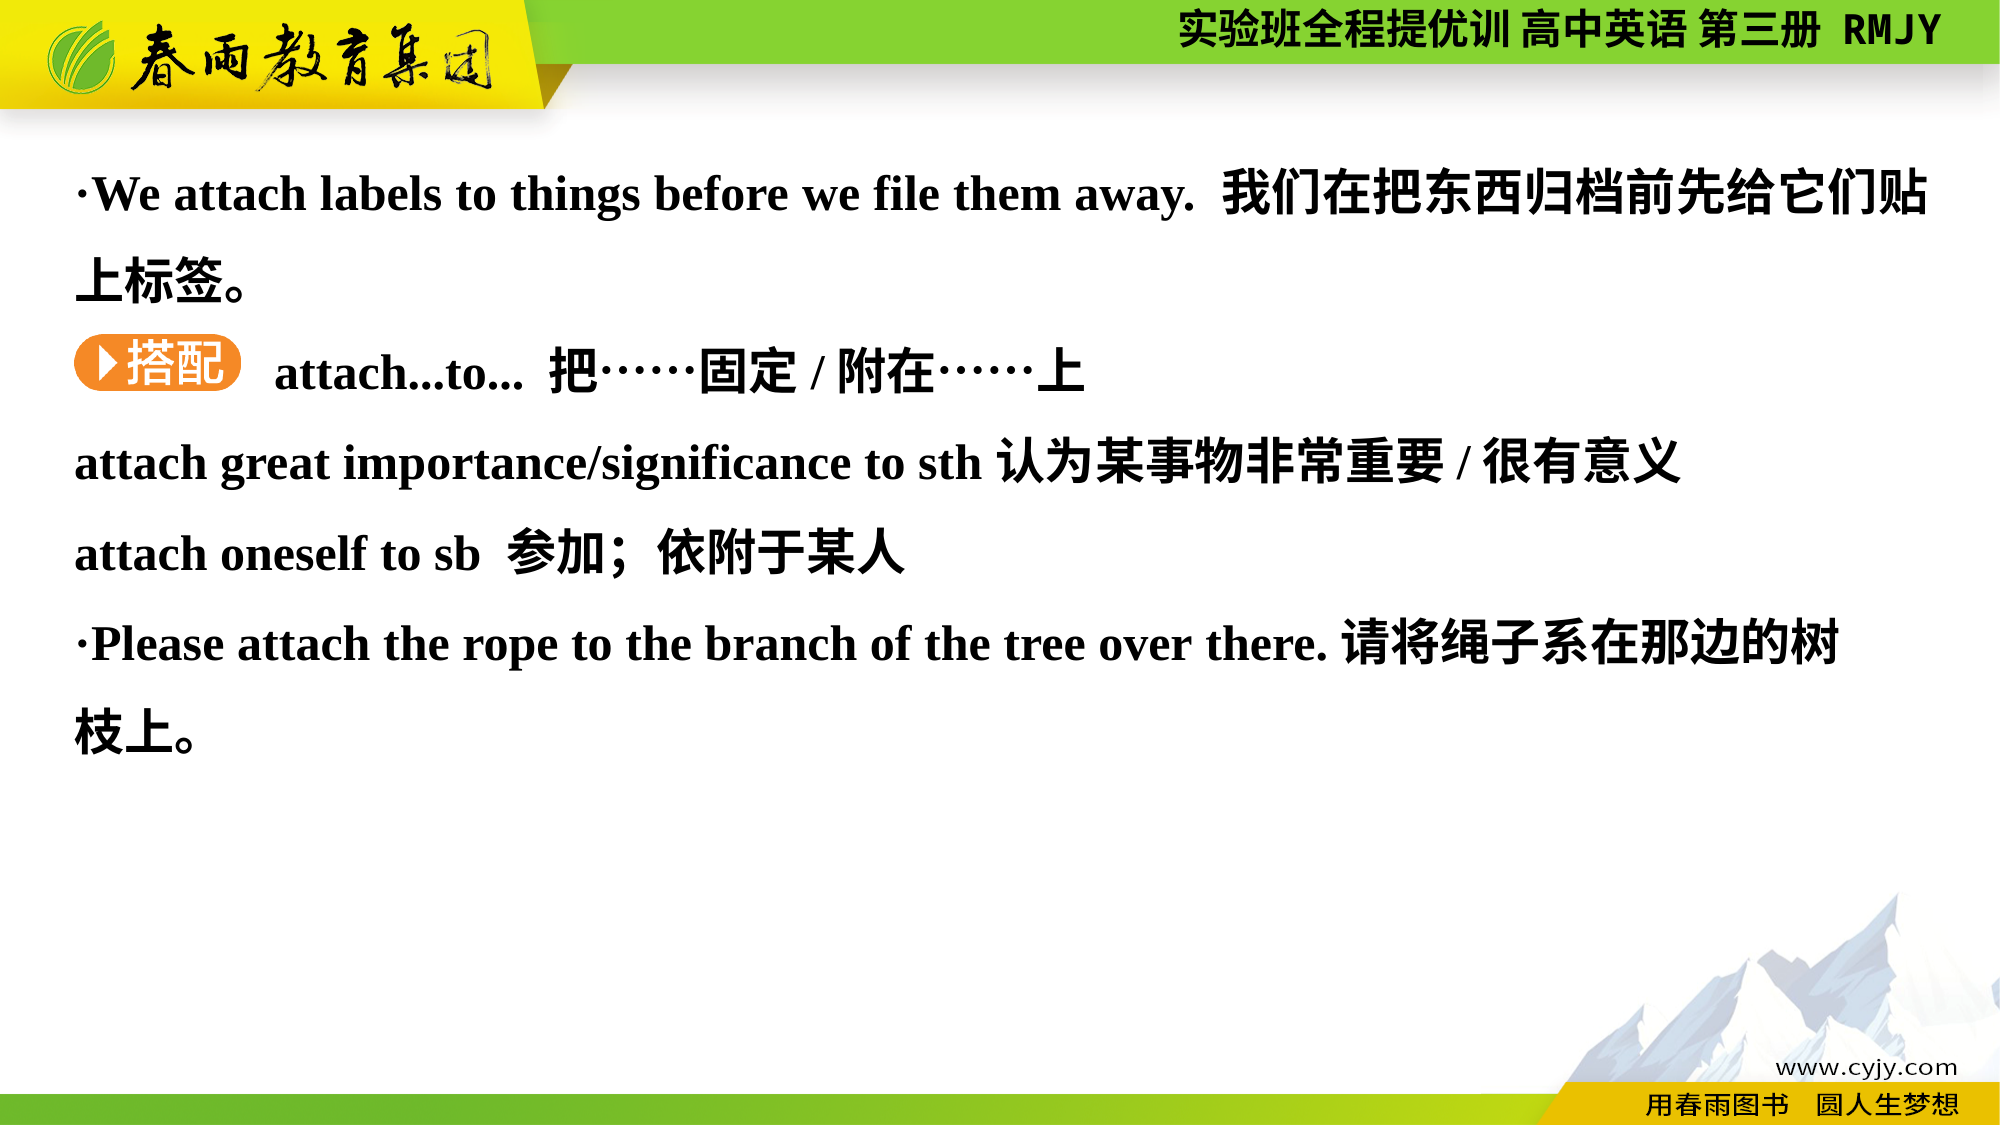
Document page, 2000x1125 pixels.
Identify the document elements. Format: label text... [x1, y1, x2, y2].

list ·We attach labels to things before we file them away. 我们在把东西归档前先给它们贴上标签。 attach...to... 把……固定/附在……上 attach great importance/significance to sth认为某事物非常重要/很有意义 attach oneself to sb 参加；依附于某人 ·Please attach the rope to the branch of the tree over there.请将绳子系在那边的树 枝上。 [59, 122, 1944, 763]
picture [0, 0, 2000, 1125]
